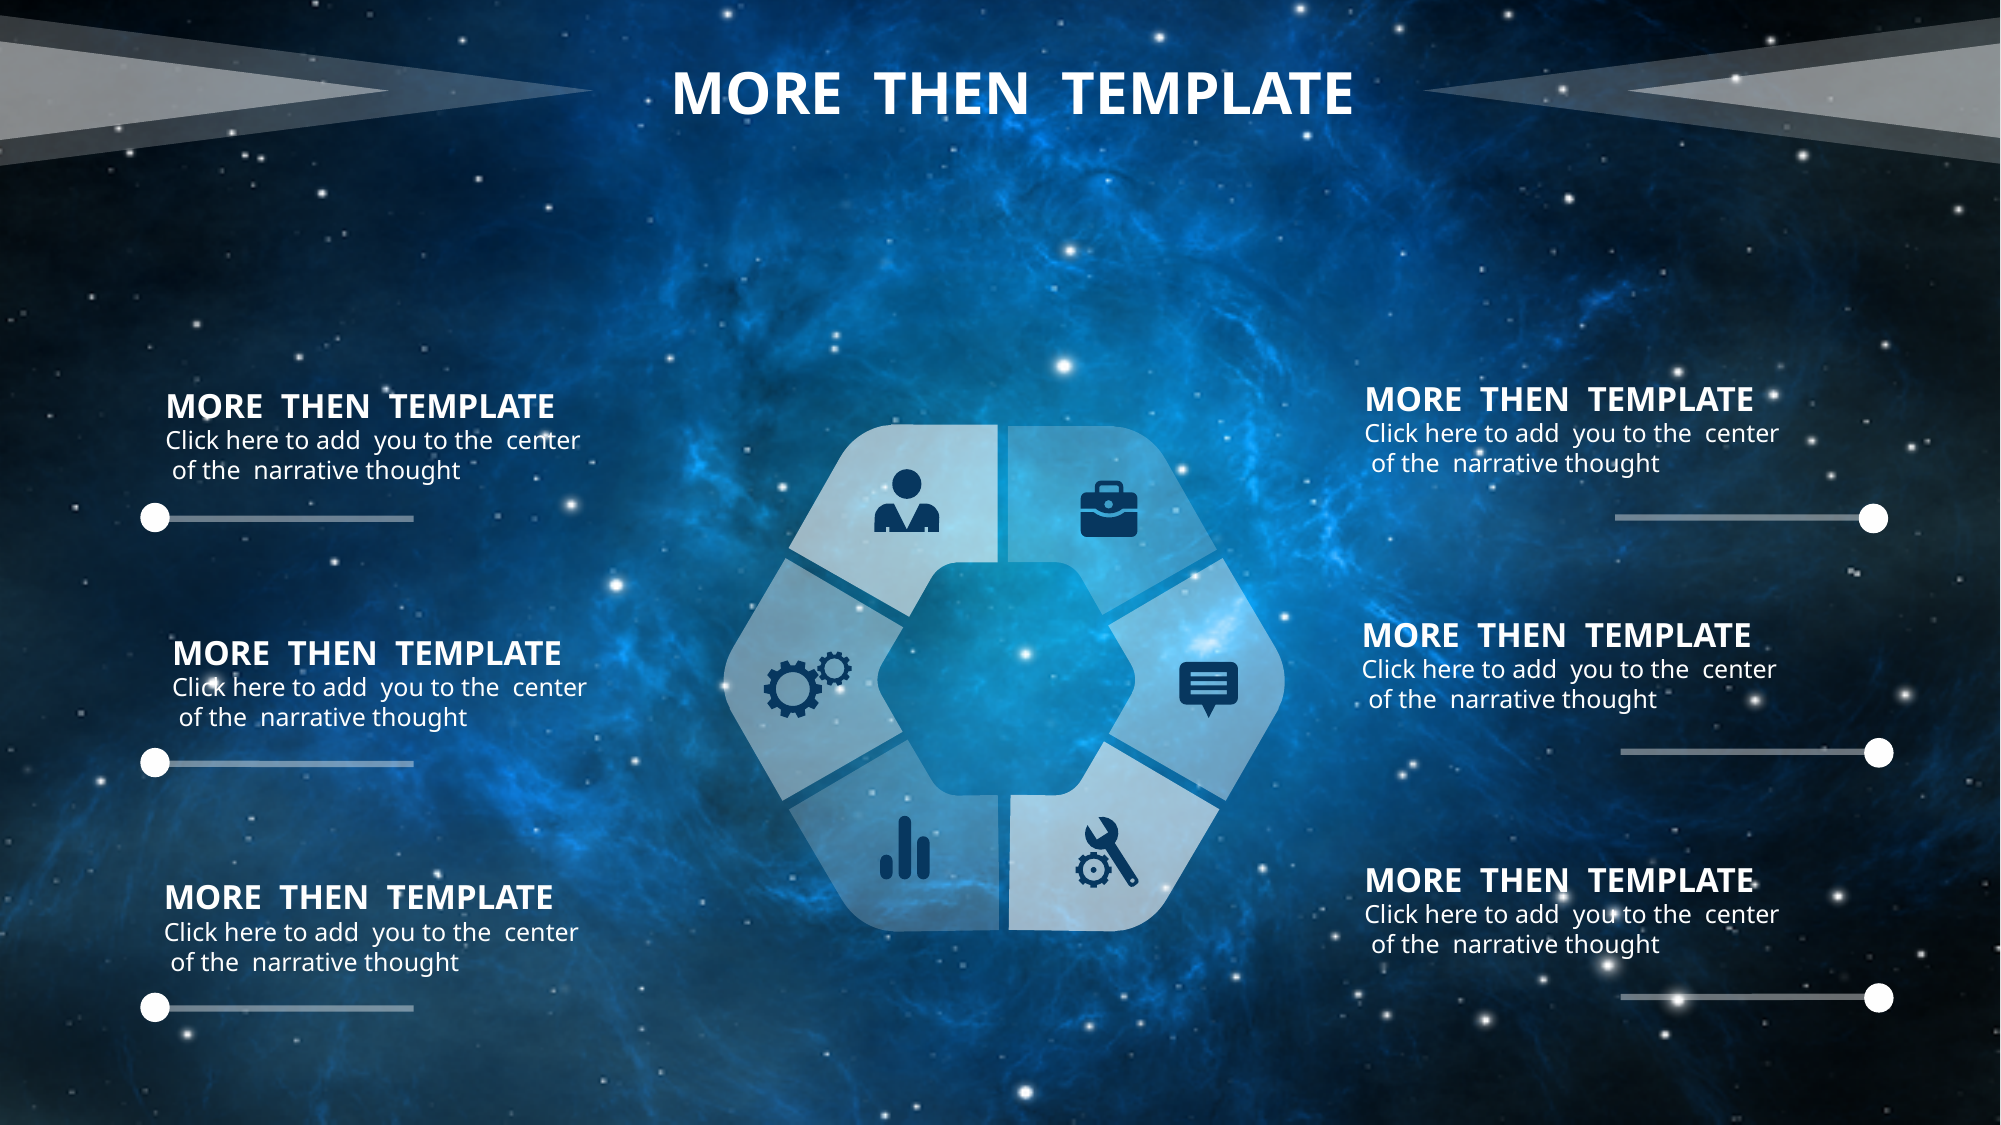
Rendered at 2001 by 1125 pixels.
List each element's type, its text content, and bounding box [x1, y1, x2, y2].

text_box [140, 992, 170, 1023]
text_box [1864, 983, 1894, 1013]
text_box [1864, 737, 1894, 768]
text_box [140, 502, 170, 533]
picture [0, 0, 2001, 1125]
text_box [1075, 815, 1140, 888]
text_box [1080, 480, 1138, 538]
text_box MORE THEN TEMPLATE Click here to add you to the center of the narrative thought [157, 624, 603, 740]
text_box MORE THEN TEMPLATE Click here to add you to the center of the narrative thought [1349, 370, 1796, 486]
text_box MORE THEN TEMPLATE Click here to add you to the center of the narrative thought [1349, 851, 1796, 967]
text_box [1179, 661, 1239, 719]
text_box MORE THEN TEMPLATE [626, 40, 1370, 136]
text_box [1858, 503, 1889, 534]
text_box [788, 739, 999, 932]
text_box MORE THEN TEMPLATE Click here to add you to the center of the narrative thought [149, 869, 595, 984]
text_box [0, 14, 594, 167]
text_box [1008, 741, 1220, 932]
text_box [763, 651, 852, 719]
text_box [1108, 558, 1285, 801]
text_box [1422, 14, 2000, 167]
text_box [874, 468, 940, 532]
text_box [879, 815, 930, 880]
text_box [723, 558, 904, 801]
text_box [788, 424, 998, 617]
text_box [140, 747, 170, 778]
text_box MORE THEN TEMPLATE Click here to add you to the center of the narrative thought [1346, 606, 1793, 722]
text_box MORE THEN TEMPLATE Click here to add you to the center of the narrative thought [150, 377, 597, 493]
text_box [1007, 426, 1217, 615]
